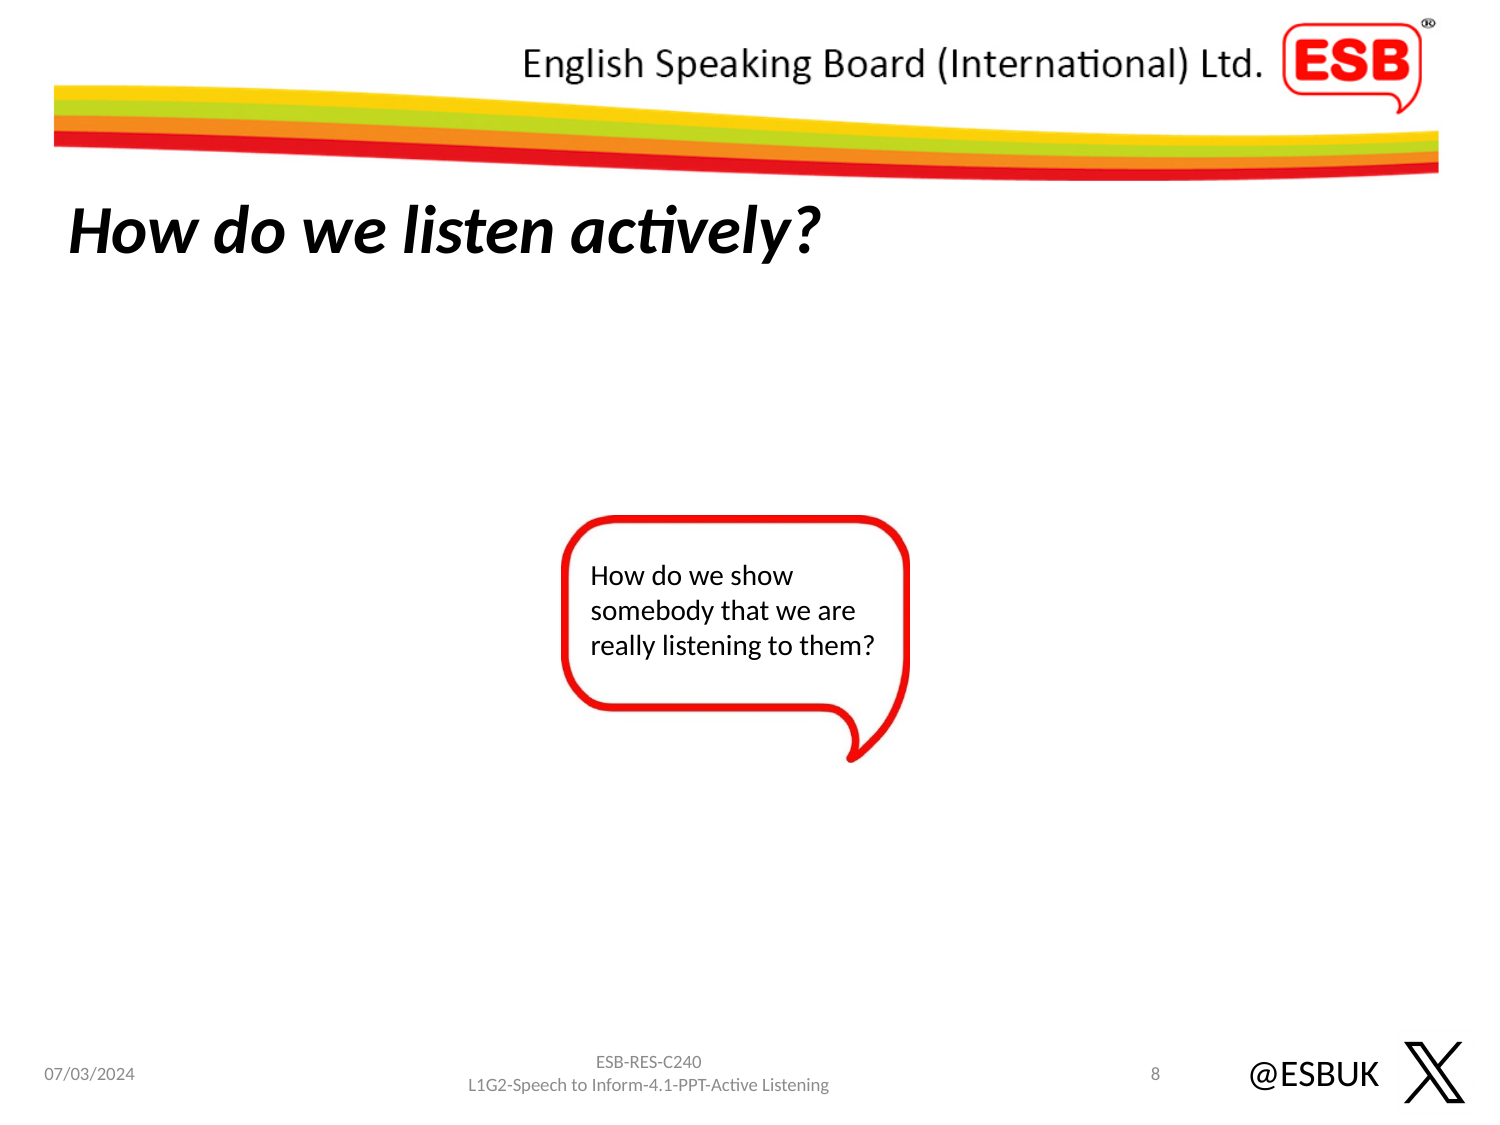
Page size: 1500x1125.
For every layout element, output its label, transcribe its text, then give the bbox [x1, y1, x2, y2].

title How do we listen actively? [53, 183, 1347, 279]
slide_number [29, 1042, 367, 1103]
slide_number 8 [930, 1042, 1176, 1103]
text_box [561, 515, 925, 763]
picture [0, 0, 1500, 189]
footer ESB-RES-C240 L1G2-Speech to Inform-4.1-PPT-Active Listening [395, 1042, 902, 1103]
picture [1395, 1029, 1476, 1116]
